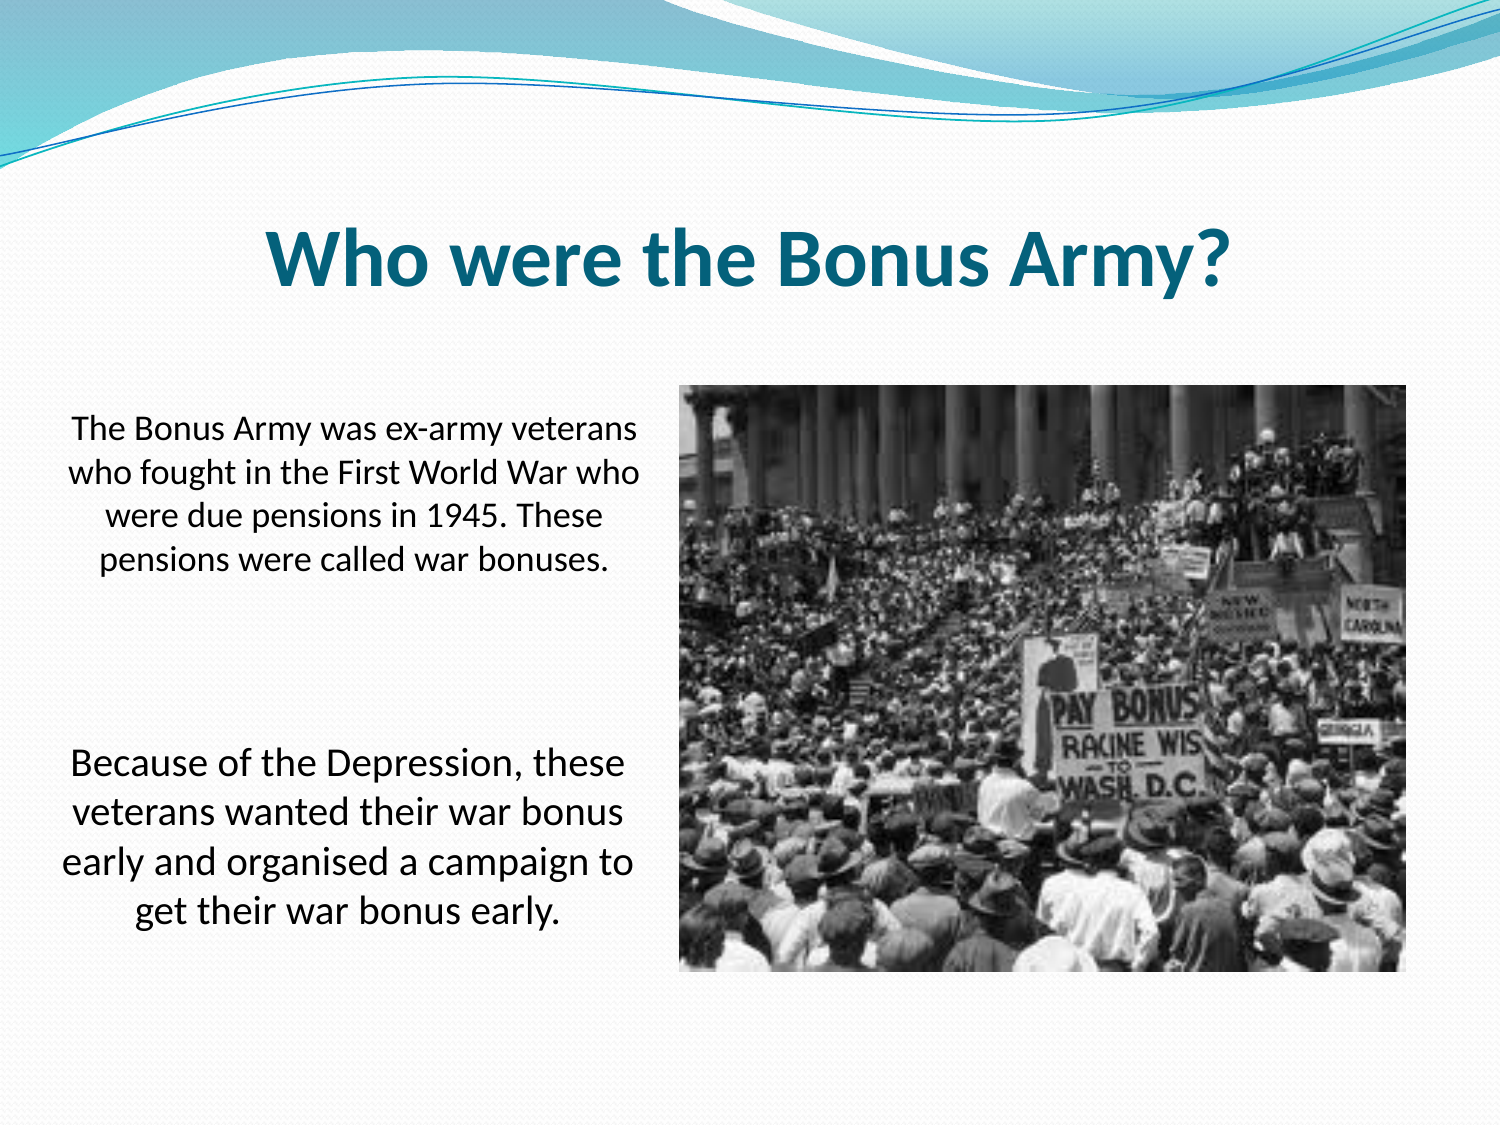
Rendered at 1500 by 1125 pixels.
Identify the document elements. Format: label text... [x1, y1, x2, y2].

picture [678, 385, 1406, 972]
list Because of the Depression, these veterans wanted their war bonus early and organised a campaign to get their war bonus early. [29, 727, 668, 941]
text_box The Bonus Army was ex-army veterans who fought in the First World War who were due pensions in 1945. These pensions were called war bonuses. [53, 397, 656, 622]
title Who were the Bonus Army? [75, 115, 1425, 303]
